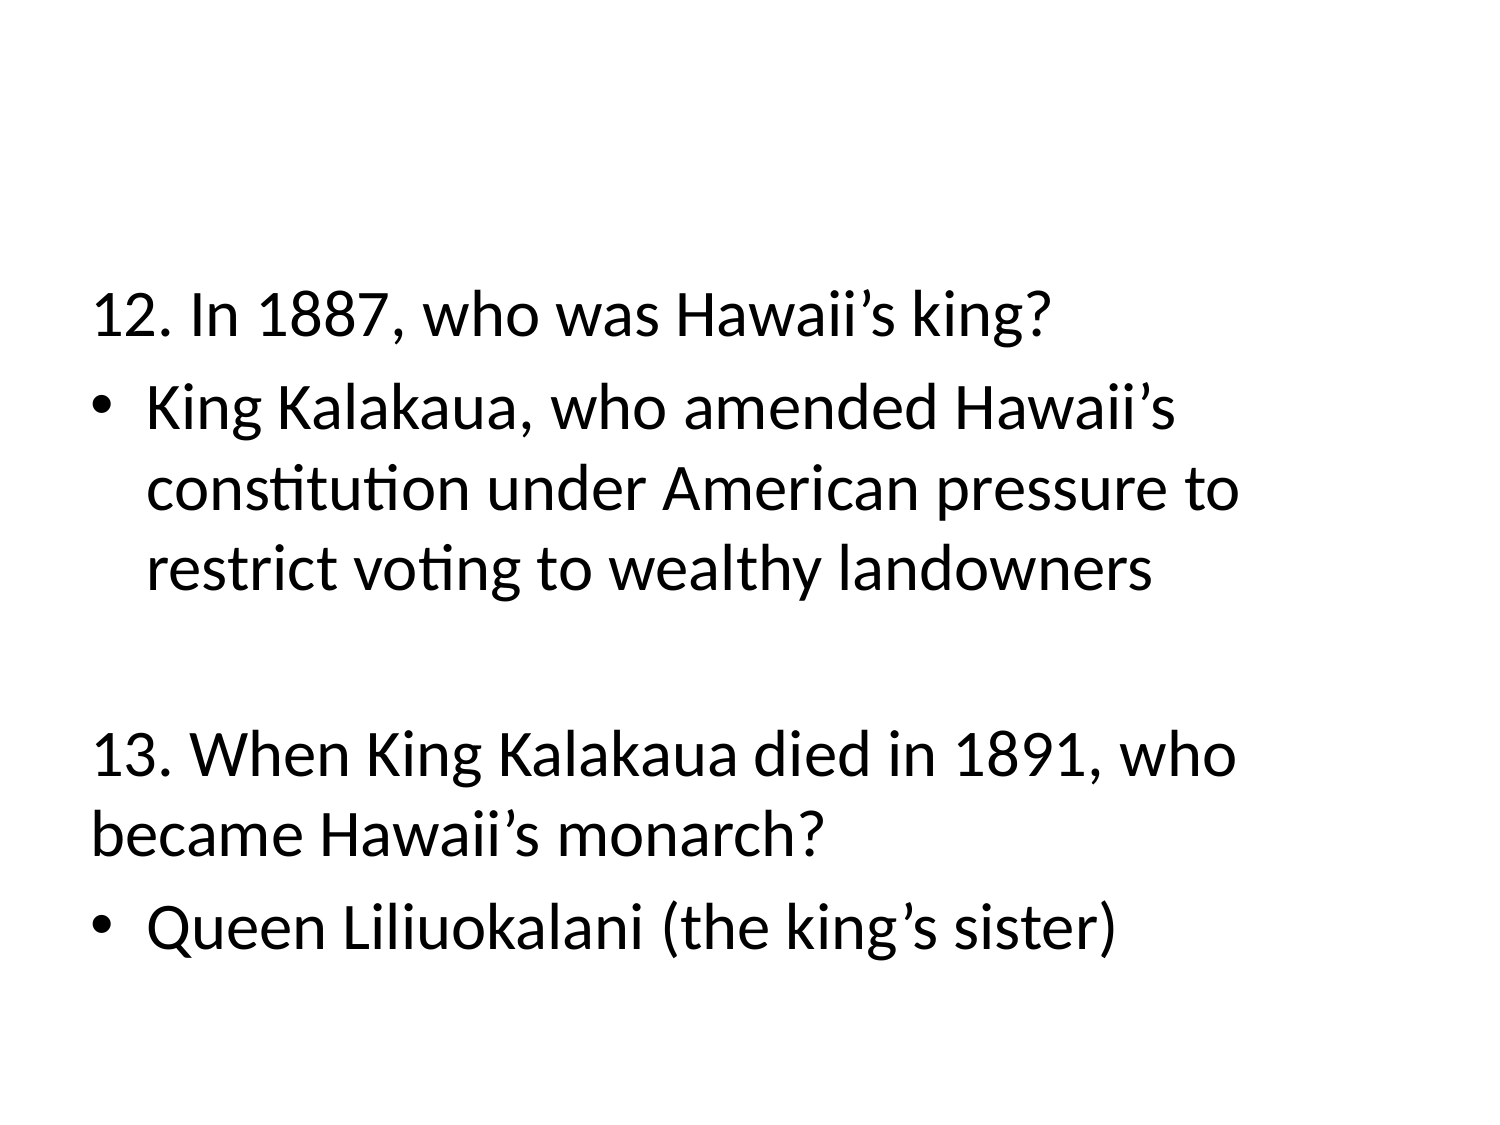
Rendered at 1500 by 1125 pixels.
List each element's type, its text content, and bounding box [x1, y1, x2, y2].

list 12. In 1887, who was Hawaii’s king? King Kalakaua, who amended Hawaii’s constitution under American pressure to restrict voting to wealthy landowners 13. When King Kalakaua died in 1891, who became Hawaii’s monarch? Queen Liliuokalani (the king’s sister) [75, 262, 1425, 1005]
